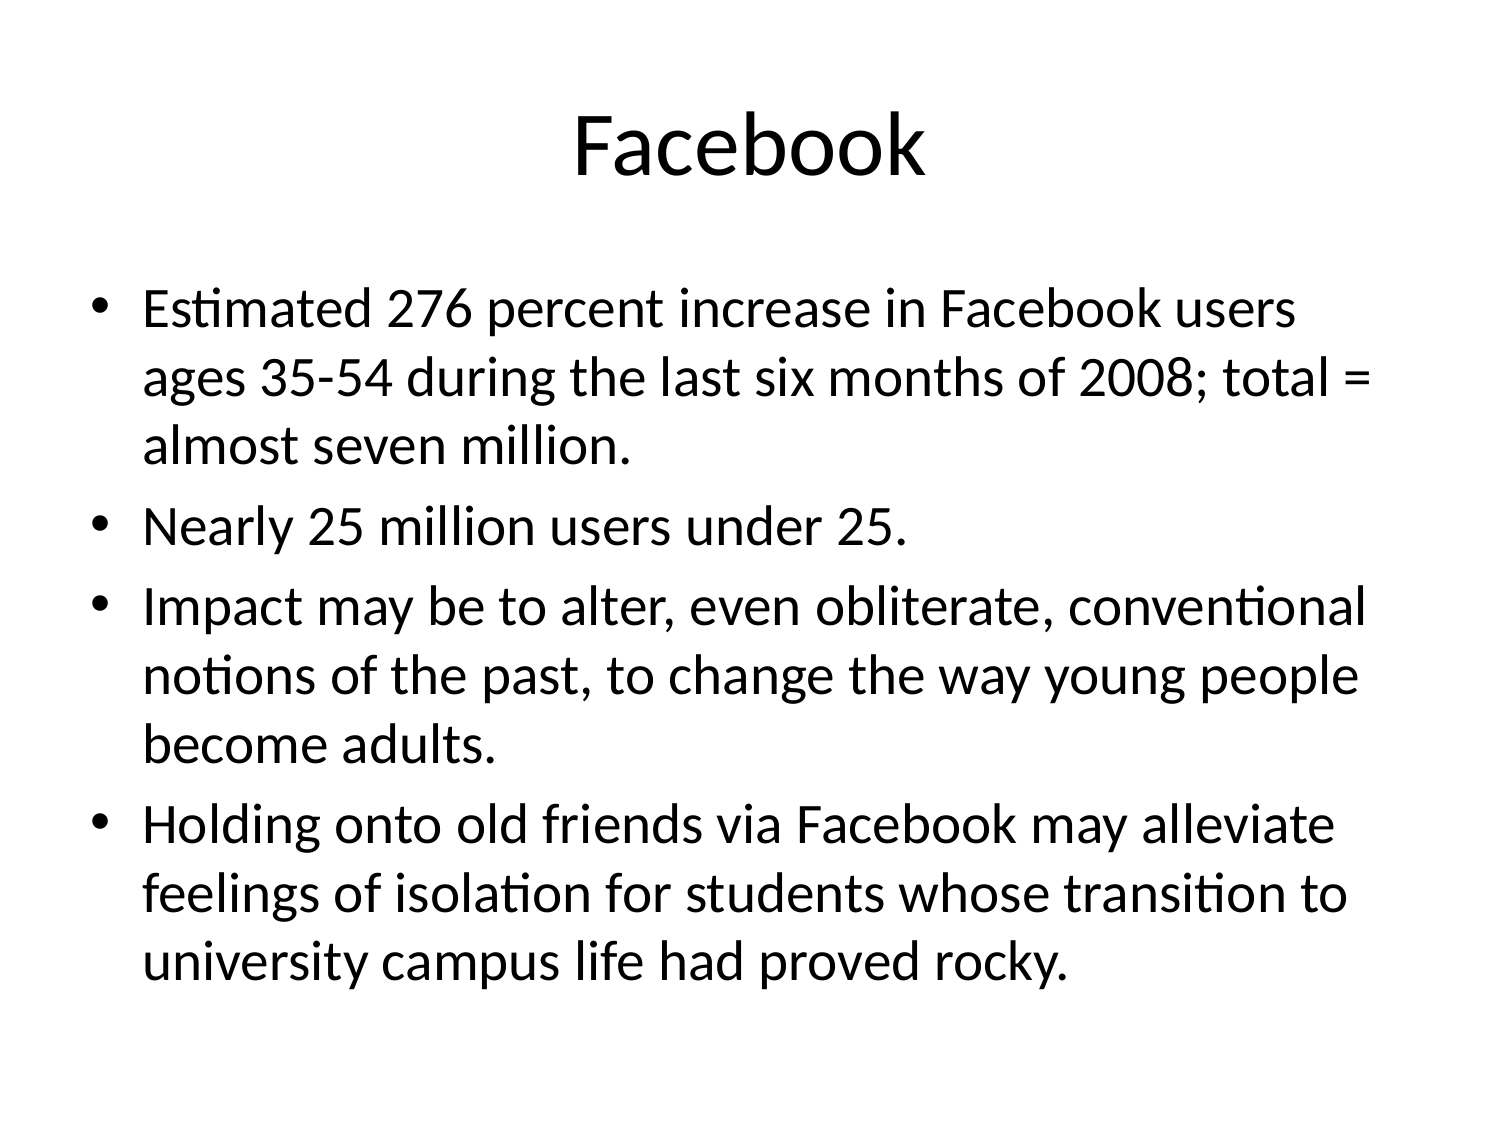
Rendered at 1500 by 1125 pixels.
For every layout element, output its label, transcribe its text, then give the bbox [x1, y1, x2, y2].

title Facebook [75, 45, 1425, 233]
list Estimated 276 percent increase in Facebook users ages 35-54 during the last six months of 2008; total = almost seven million. Nearly 25 million users under 25. Impact may be to alter, even obliterate, conventional notions of the past, to change the way young people become adults. Holding onto old friends via Facebook may alleviate feelings of isolation for students whose transition to university campus life had proved rocky. [75, 262, 1425, 1005]
